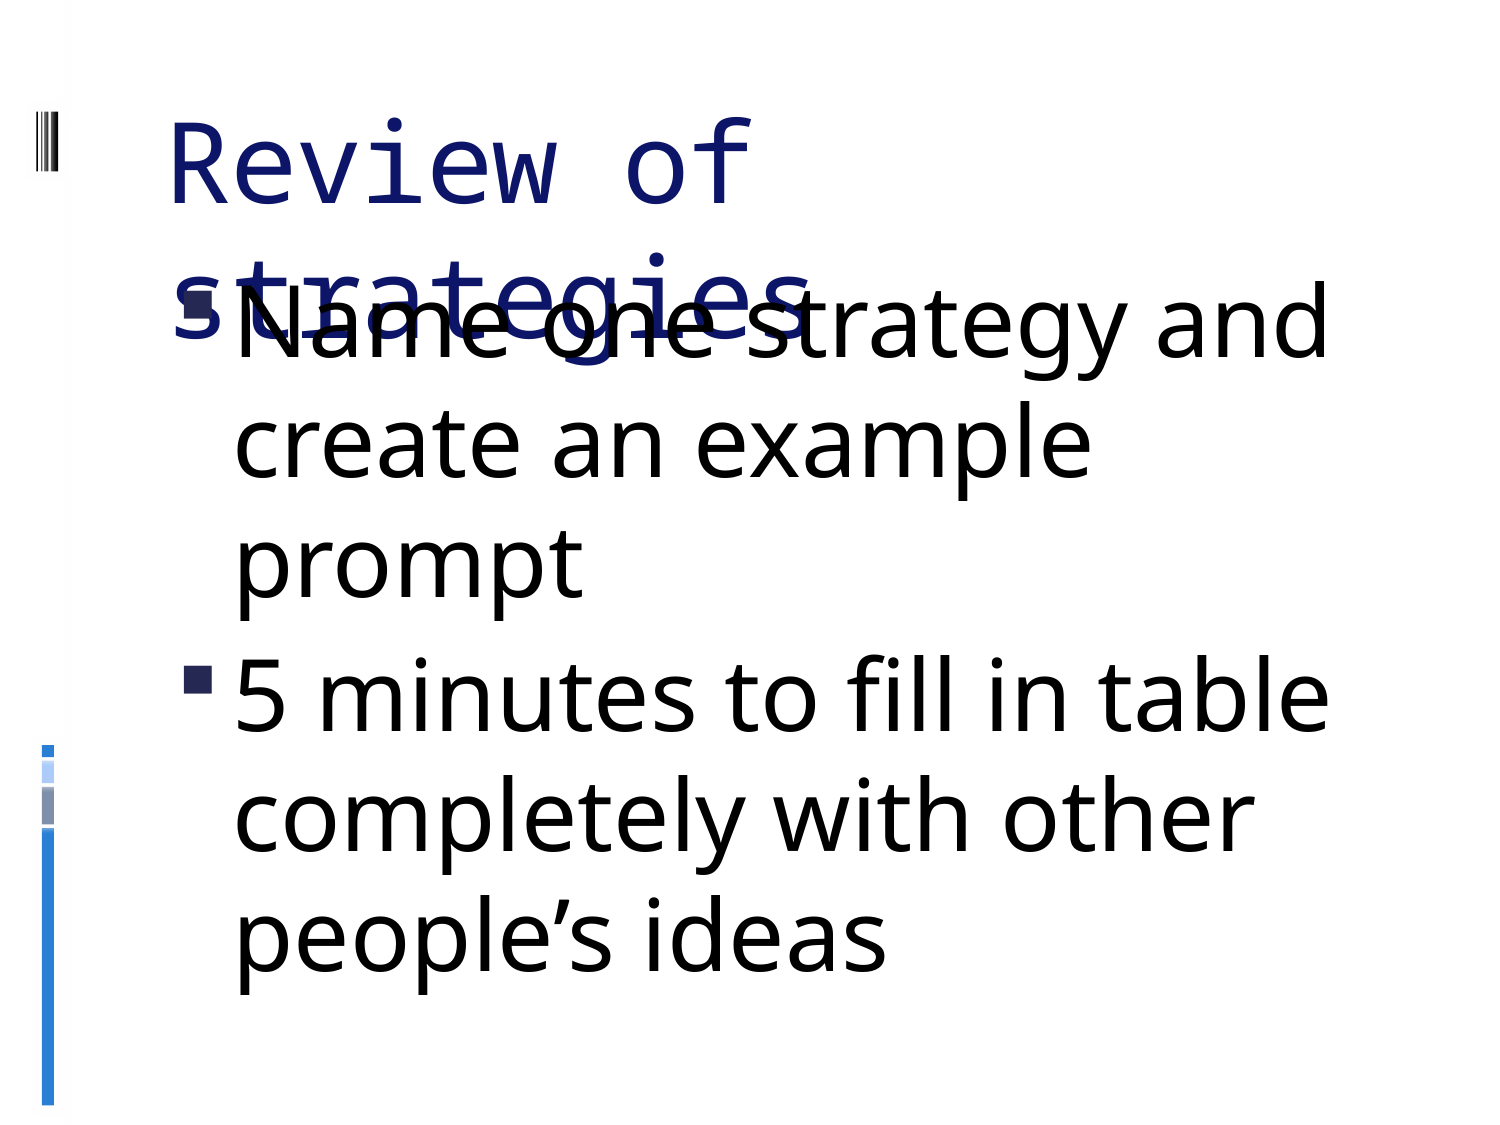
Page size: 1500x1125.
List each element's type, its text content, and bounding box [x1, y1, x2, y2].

title Review of strategies [150, 83, 1425, 234]
list Name one strategy and create an example prompt 5 minutes to fill in table completely with other people’s ideas [150, 249, 1425, 1043]
